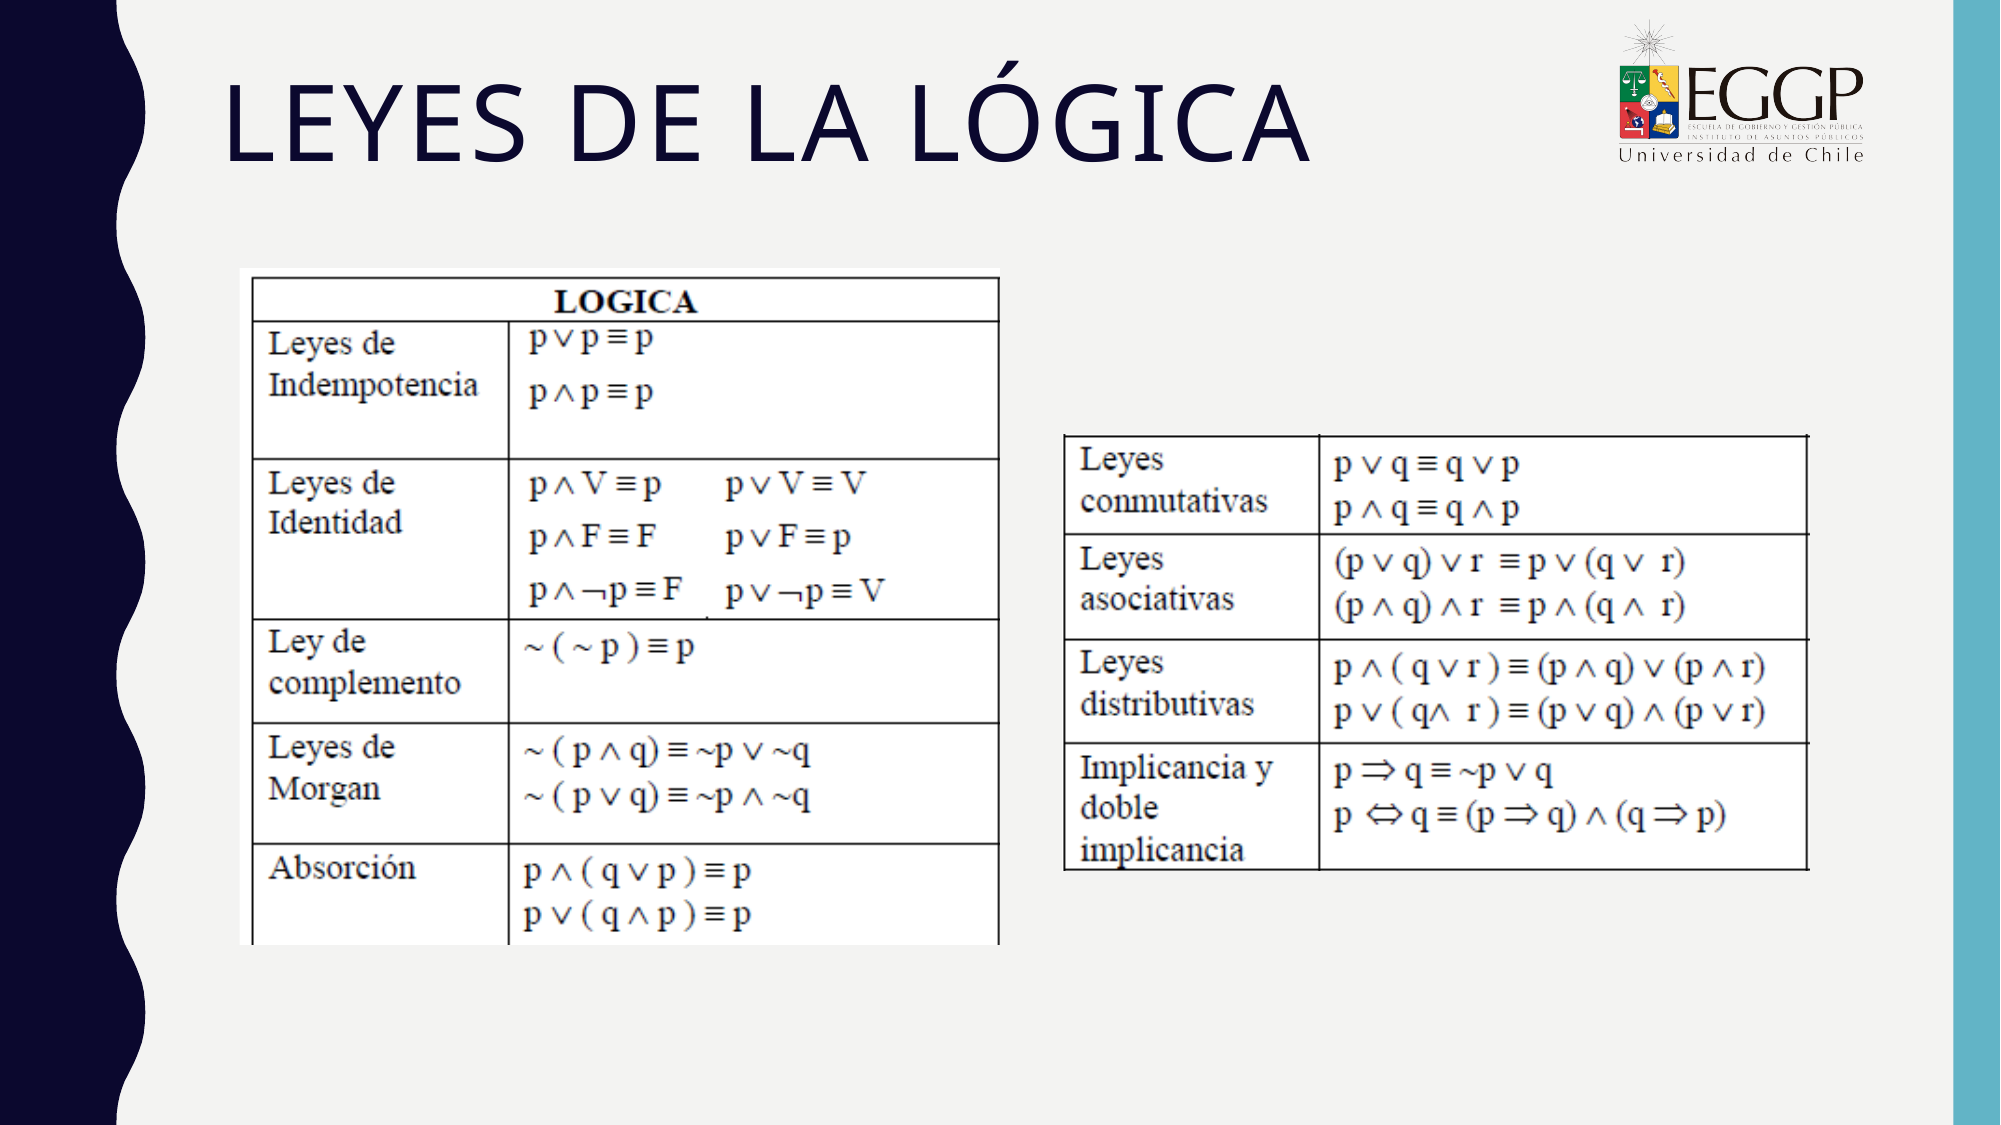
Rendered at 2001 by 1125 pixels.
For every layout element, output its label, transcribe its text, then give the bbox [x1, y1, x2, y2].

picture [1062, 434, 1813, 871]
title Leyes de la lógica [205, 62, 1875, 308]
picture [239, 268, 1000, 945]
picture [1607, 7, 1875, 174]
